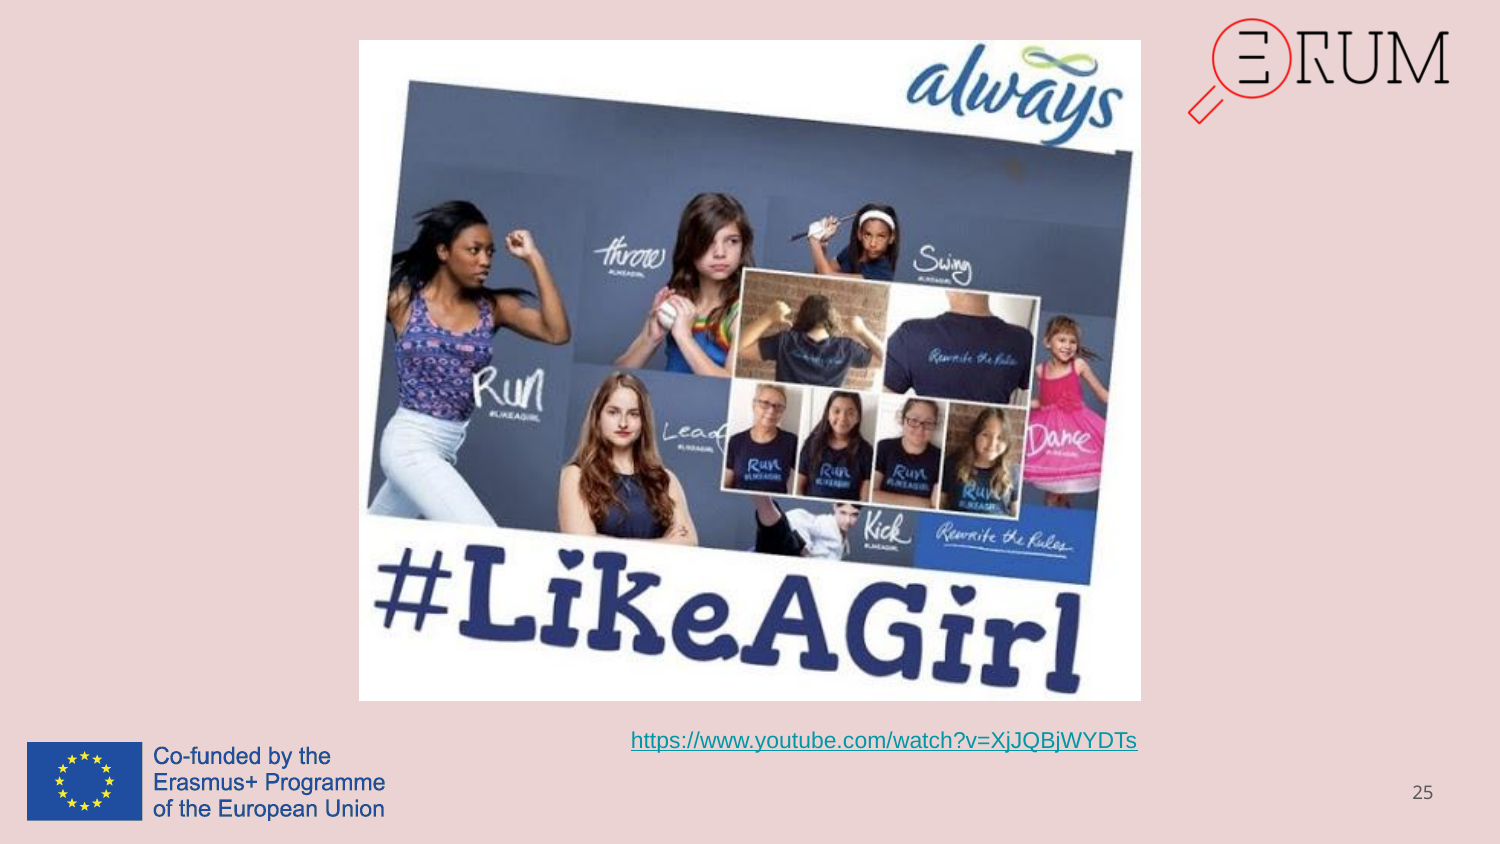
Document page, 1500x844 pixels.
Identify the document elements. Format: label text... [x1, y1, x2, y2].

text_box https://www.youtube.com/watch?v=XjJQBjWYDTs [616, 718, 1161, 788]
picture [27, 742, 385, 821]
slide_number 25 [1358, 761, 1449, 826]
picture [359, 0, 1500, 702]
